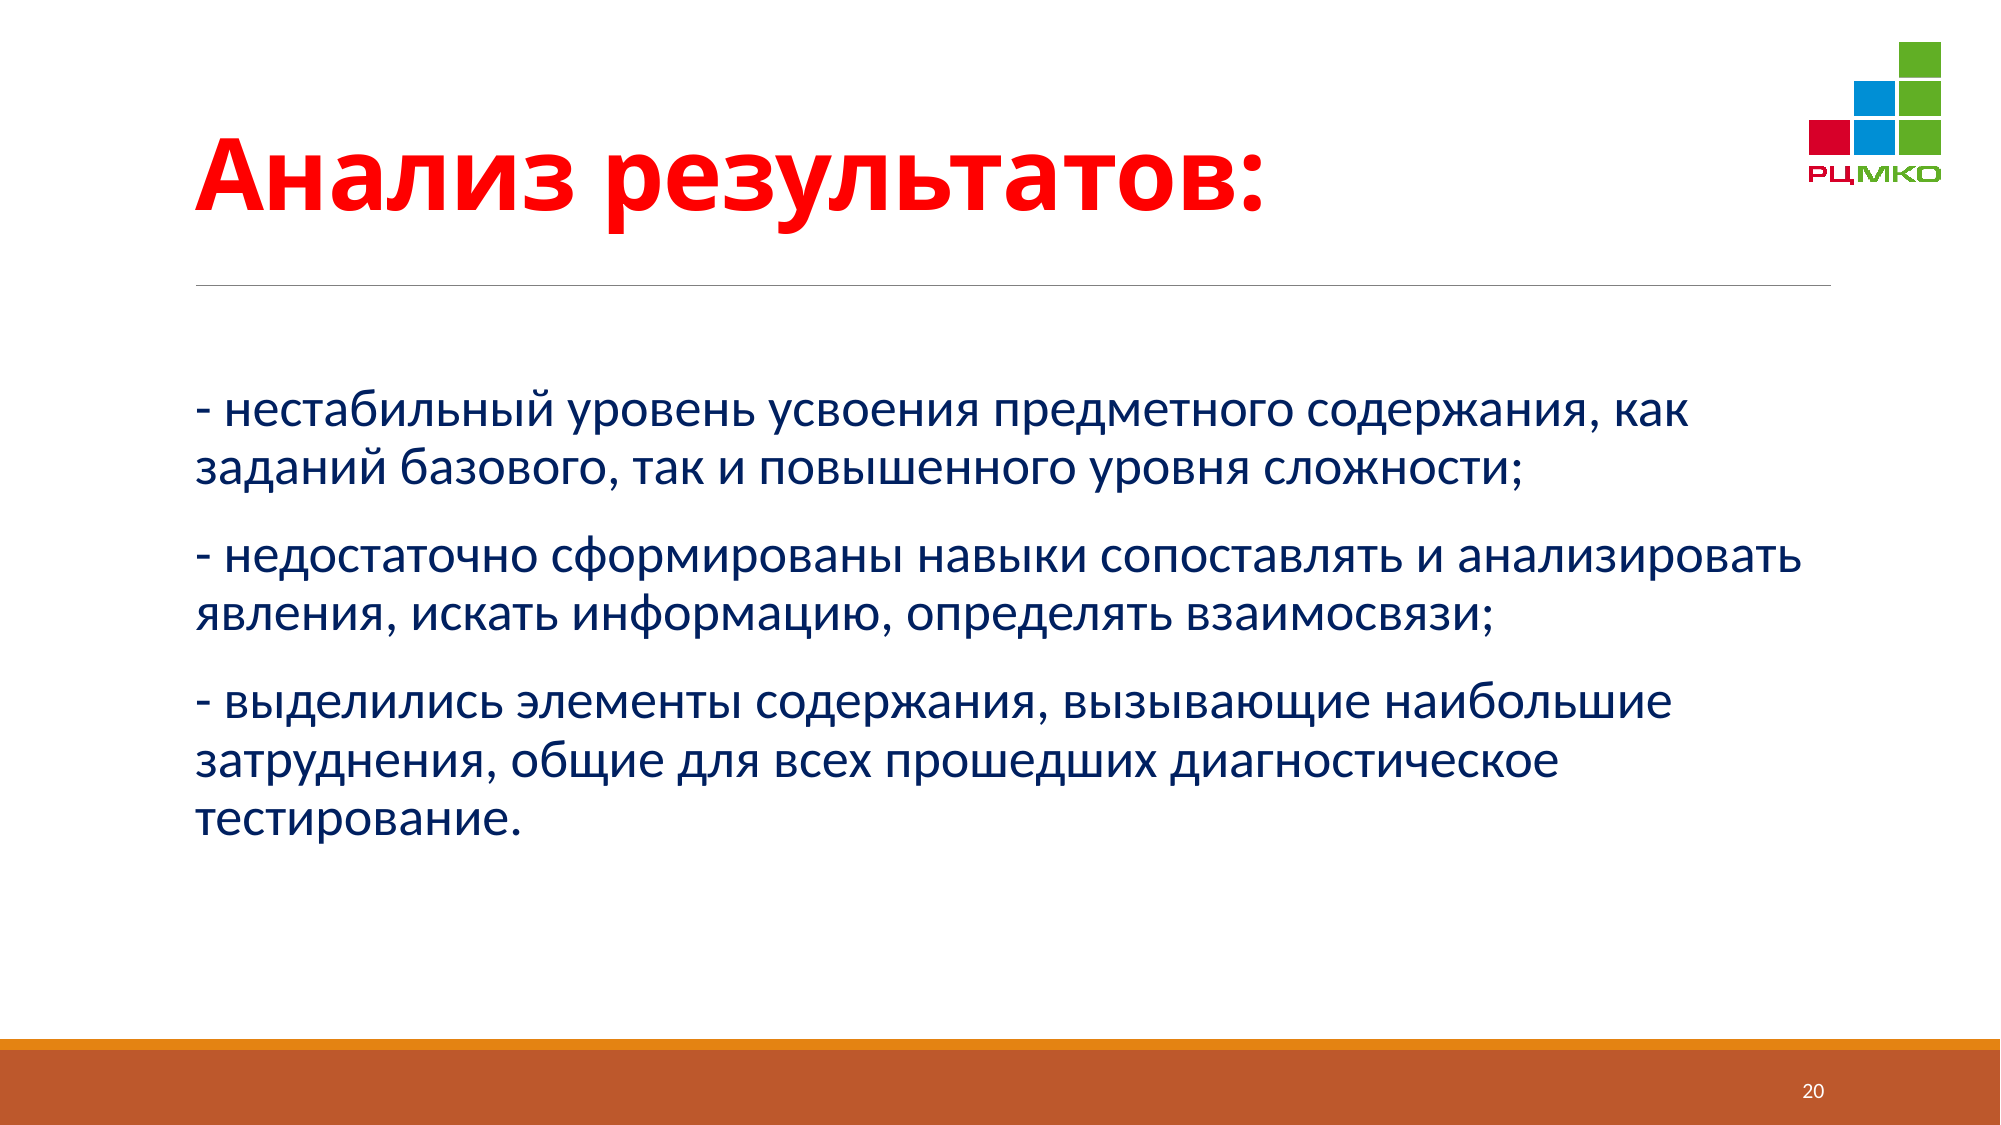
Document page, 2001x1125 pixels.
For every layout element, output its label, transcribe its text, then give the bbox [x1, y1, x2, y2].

list - нестабильный уровень усвоения предметного содержания, как заданий базового, так и повышенного уровня сложности; - недостаточно сформированы навыки сопоставлять и анализировать явления, искать информацию, определять взаимосвязи; - выделились элементы содержания, вызывающие наибольшие затруднения, общие для всех прошедших диагностическое тестирование. [180, 302, 1830, 963]
title Анализ результатов: [180, 47, 1830, 239]
picture [1809, 41, 1941, 185]
slide_number 20 [1624, 1059, 1840, 1120]
